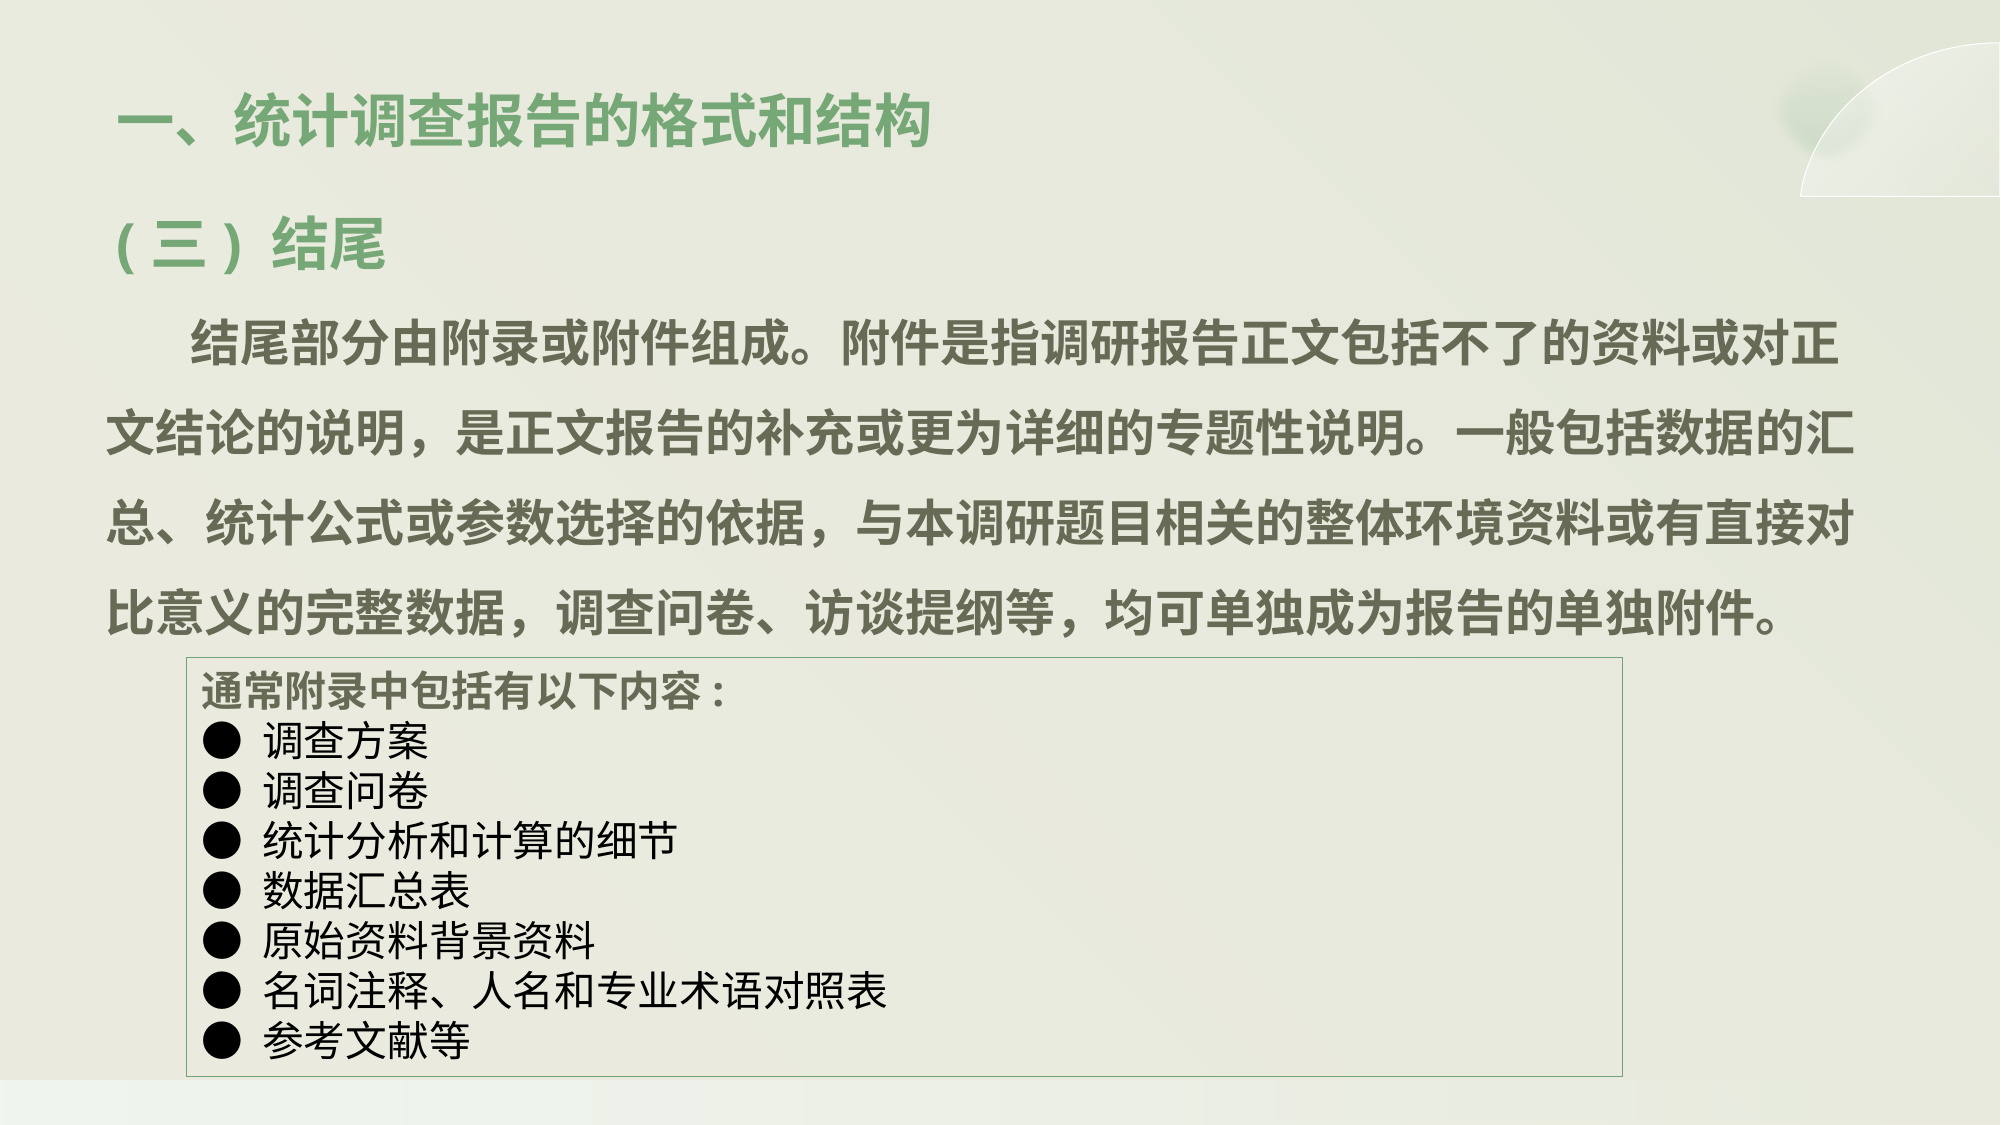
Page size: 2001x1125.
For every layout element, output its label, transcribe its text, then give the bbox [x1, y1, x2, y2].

text_box 结尾部分由附录或附件组成。附件是指调研报告正文包括不了的资料或对正文结论的说明，是正文报告的补充或更为详细的专题性说明。一般包括数据的汇总、统计公式或参数选择的依据，与本调研题目相关的整体环境资料或有直接对比意义的完整数据，调查问卷、访谈提纲等，均可单独成为报告的单独附件。 [90, 273, 1893, 649]
text_box 一、统计调查报告的格式和结构 [101, 48, 1032, 165]
text_box 通常附录中包括有以下内容: ● 调查方案 ● 调查问卷 ● 统计分析和计算的细节 ● 数据汇总表 ● 原始资料背景资料 ● 名词注释、人名和专业术语对照表 ● 参考文献等 [186, 657, 1623, 1077]
text_box (三) 结尾 [101, 165, 1103, 273]
